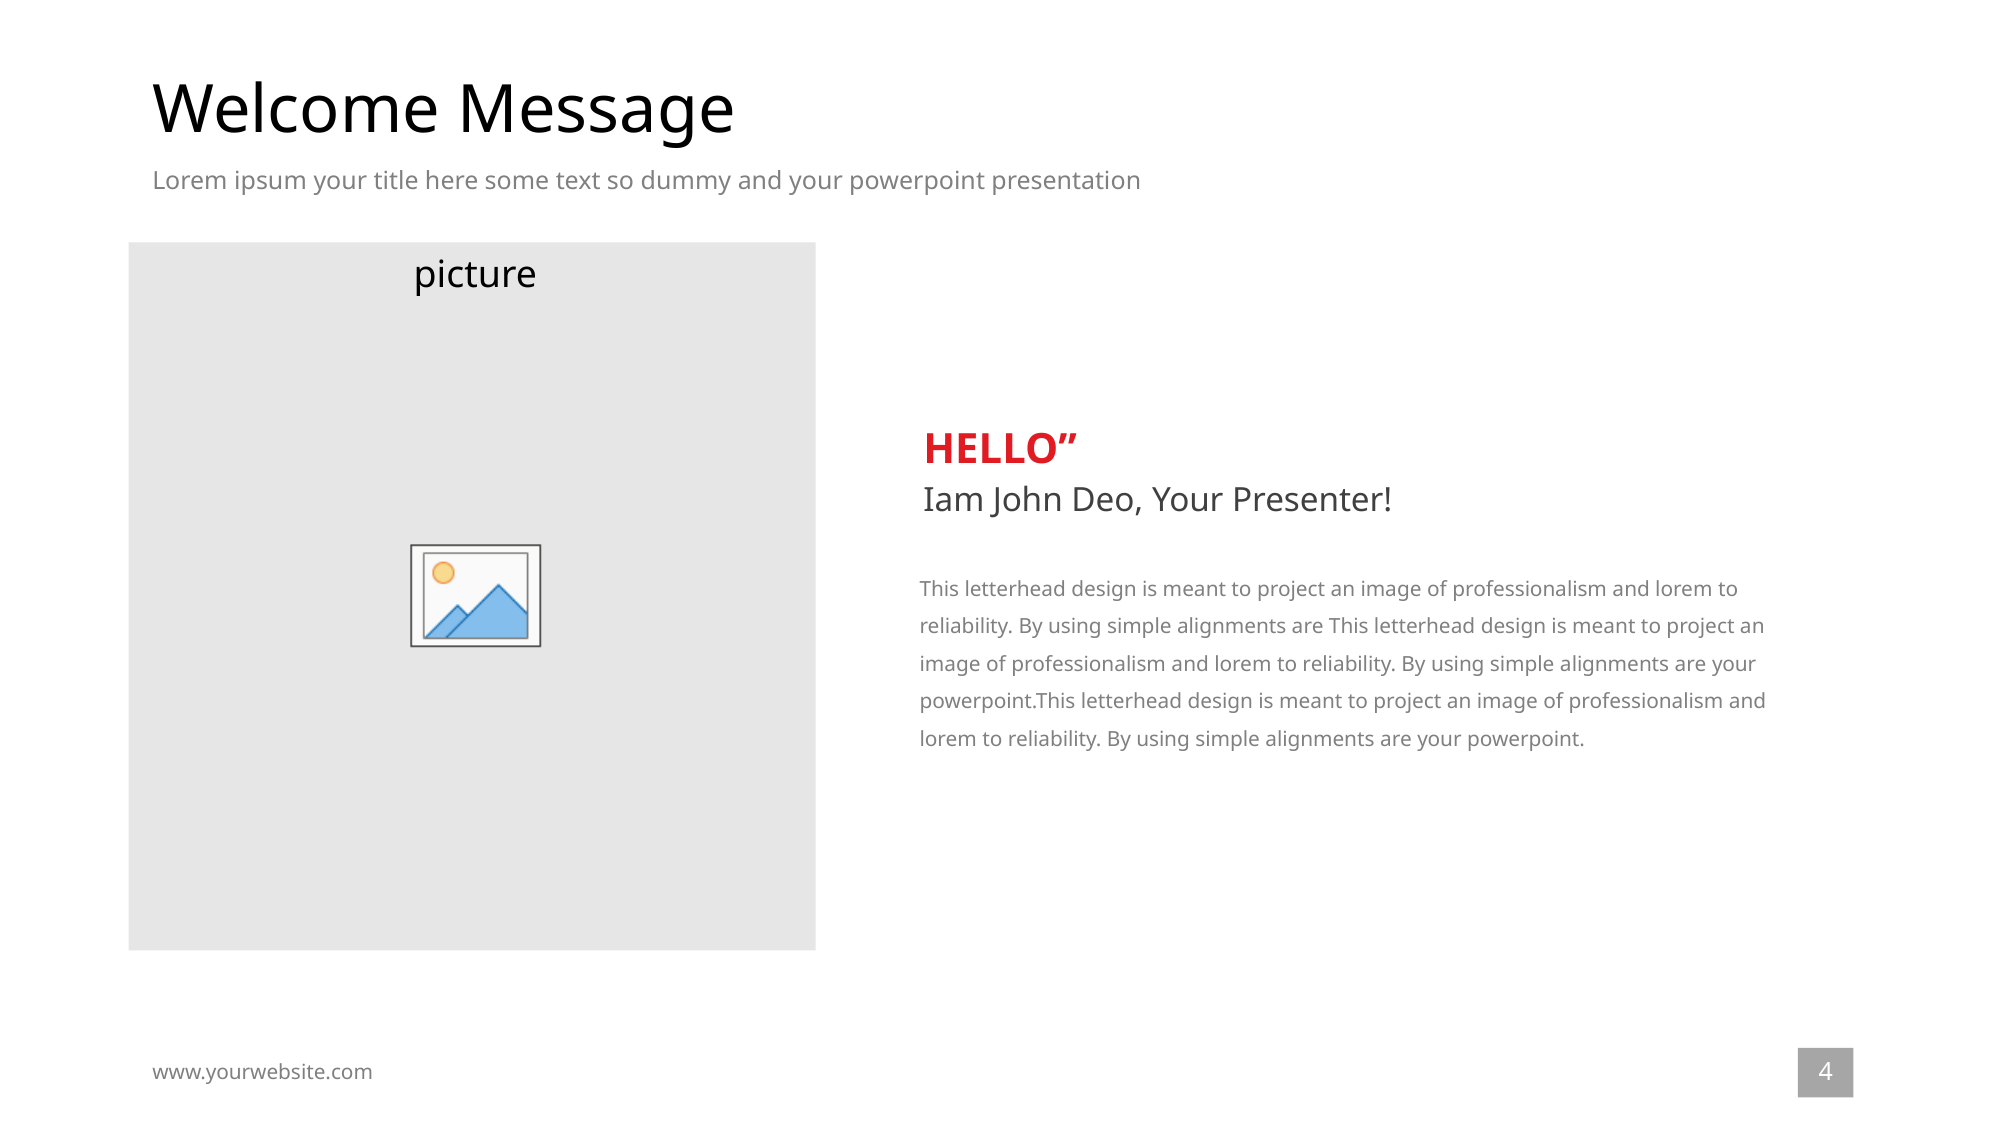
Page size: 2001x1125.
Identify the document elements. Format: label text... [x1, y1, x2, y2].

text_box Iam John Deo, Your Presenter! [908, 471, 1453, 526]
text_box HELLO” [908, 414, 1135, 471]
title Welcome Message [137, 55, 1863, 160]
list Lorem ipsum your title here some text so dummy and your powerpoint presentation [137, 160, 1863, 207]
footer www.yourwebsite.com [137, 1042, 415, 1103]
picture [150, 242, 801, 951]
text_box [128, 241, 817, 951]
text_box This letterhead design is meant to project an image of professionalism and lorem to reliability. By using simple alignments are This letterhead design is meant to project an image of professionalism and lorem to reliability. By using simple alignments are your powerpoint.This letterhead design is meant to project an image of professionalism and lorem to reliability. By using simple alignments are your powerpoint. [919, 558, 1810, 755]
slide_number 4 [1788, 1042, 1863, 1103]
